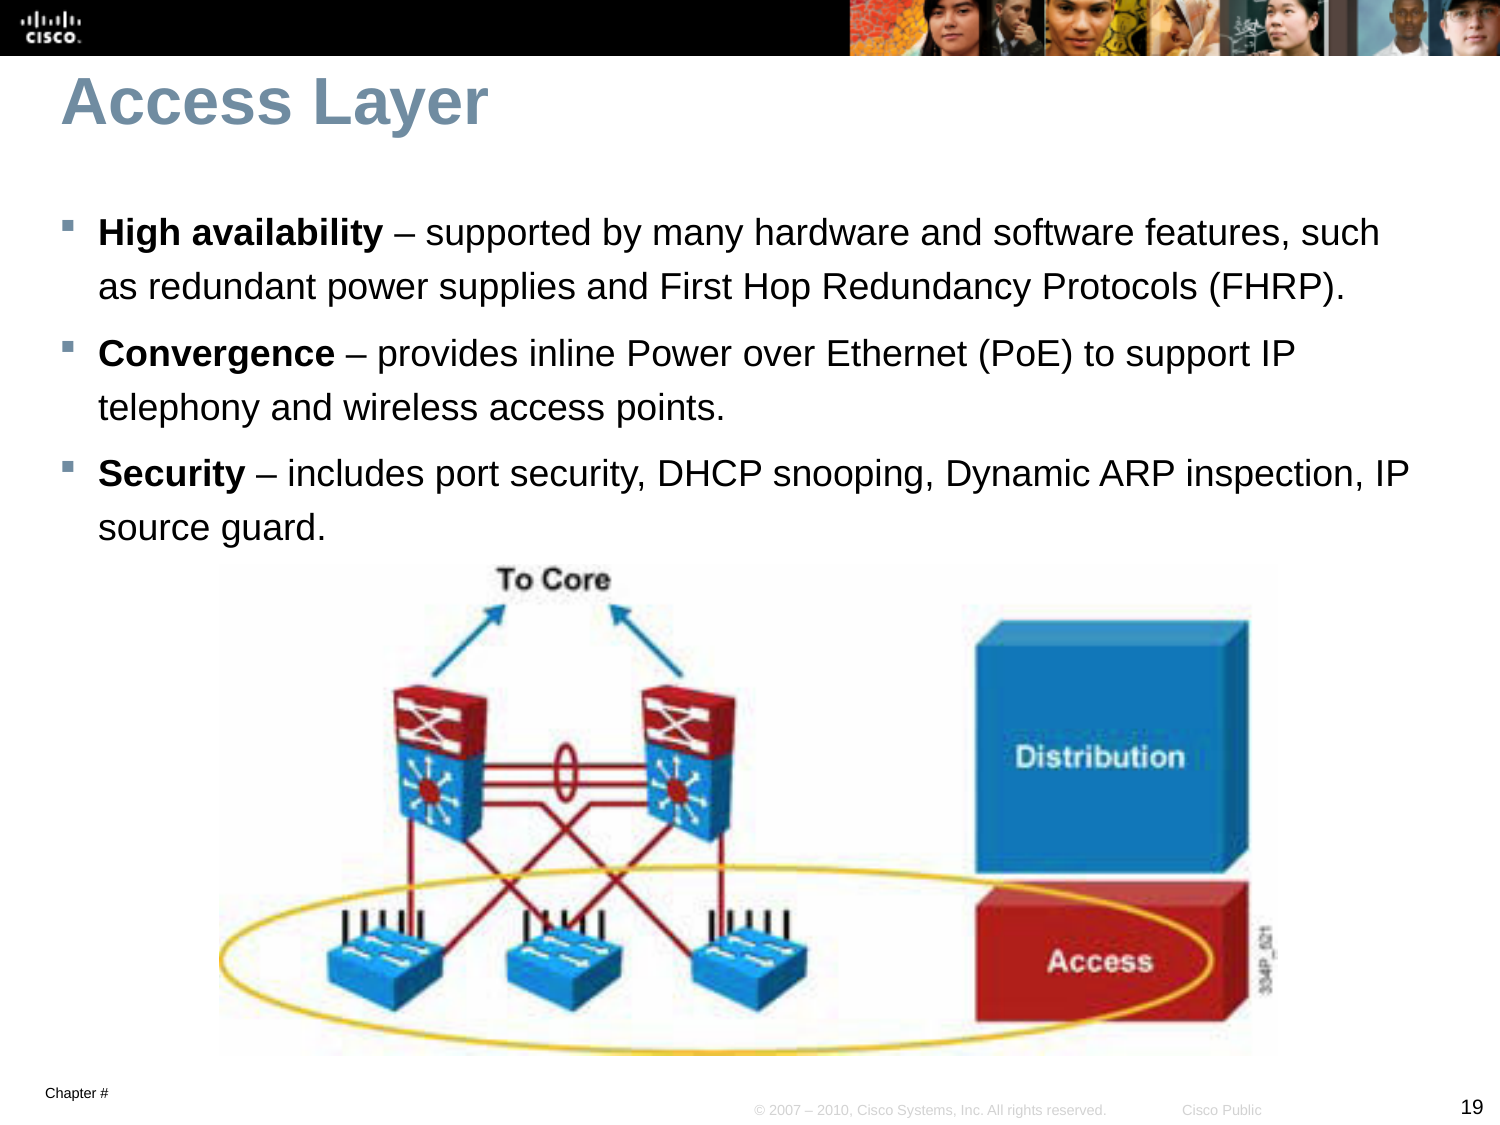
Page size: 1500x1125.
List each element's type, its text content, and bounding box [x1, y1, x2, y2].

title Access Layer [45, 59, 1444, 182]
picture [0, 0, 1500, 56]
list High availability – supported by many hardware and software features, such as redundant power supplies and First Hop Redundancy Protocols (FHRP). Convergence – provides inline Power over Ethernet (PoE) to support IP telephony and wireless access points. Security – includes port security, DHCP snooping, Dynamic ARP inspection, IP source guard. [45, 192, 1444, 548]
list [219, 564, 1278, 1056]
